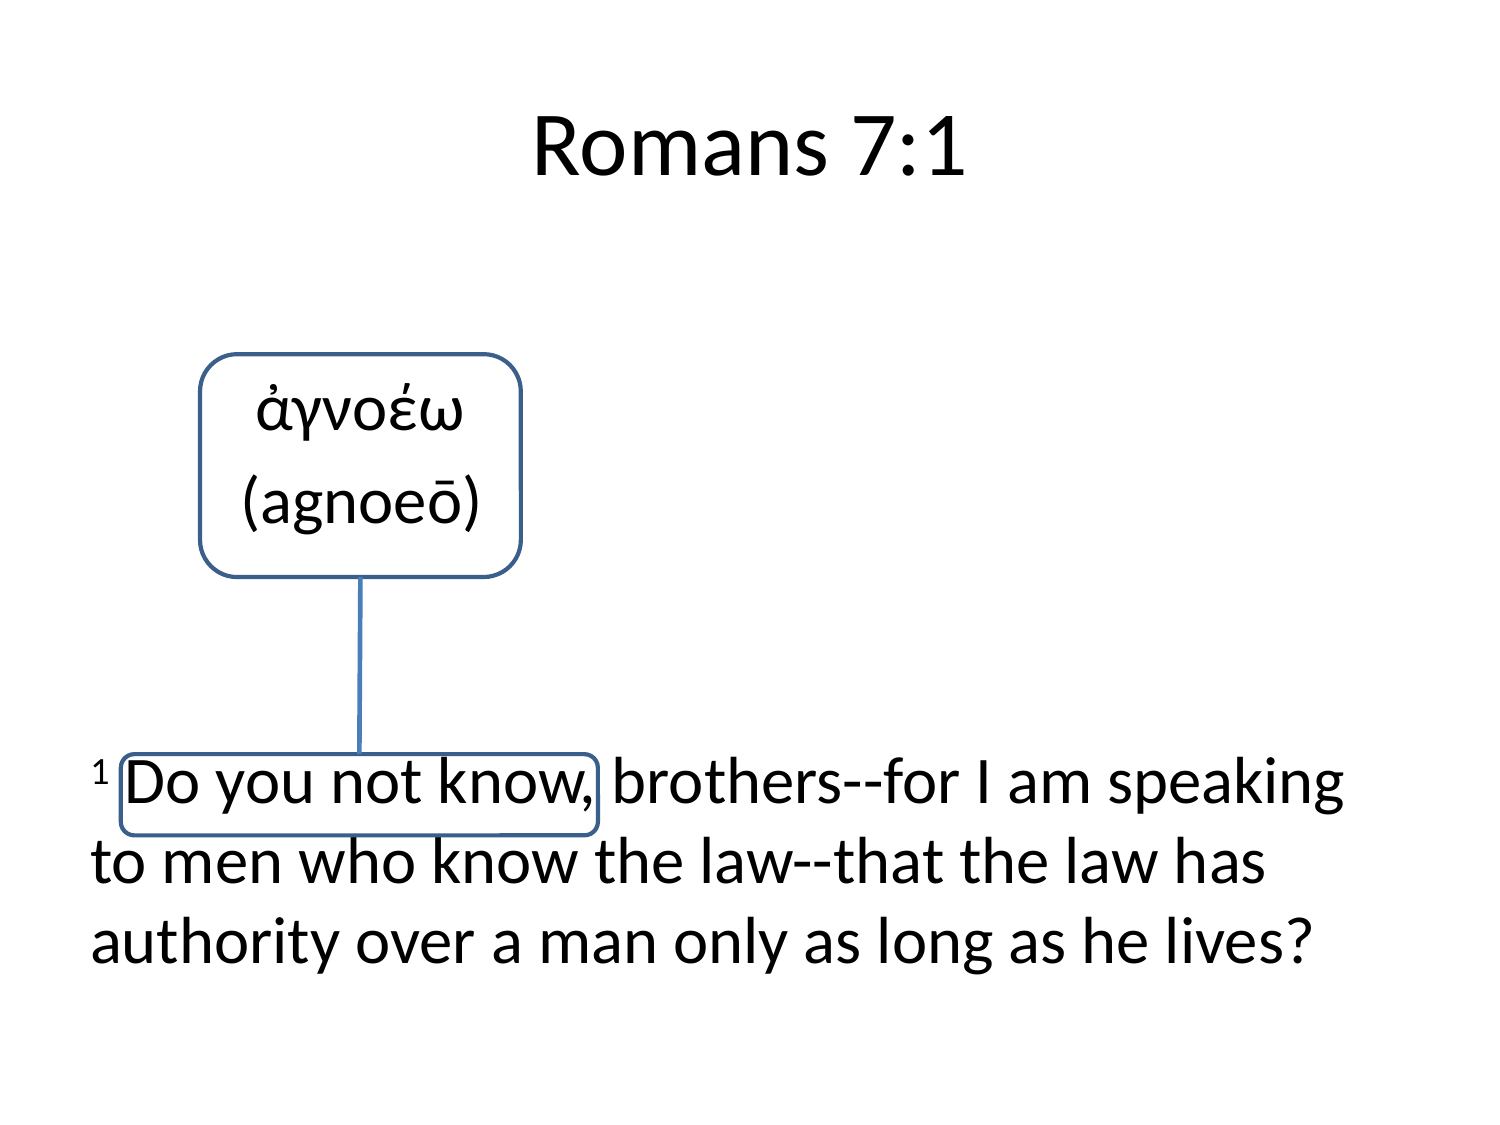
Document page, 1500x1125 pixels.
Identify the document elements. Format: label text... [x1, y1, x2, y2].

text_box [118, 752, 601, 838]
title Romans 7:1 [75, 45, 1425, 233]
text_box [197, 352, 523, 580]
list ἀγνοέω (agnoeō) 1 Do you not know, brothers--for I am speaking to men who know the law--that the law has authority over a man only as long as he lives? [75, 262, 1425, 1005]
